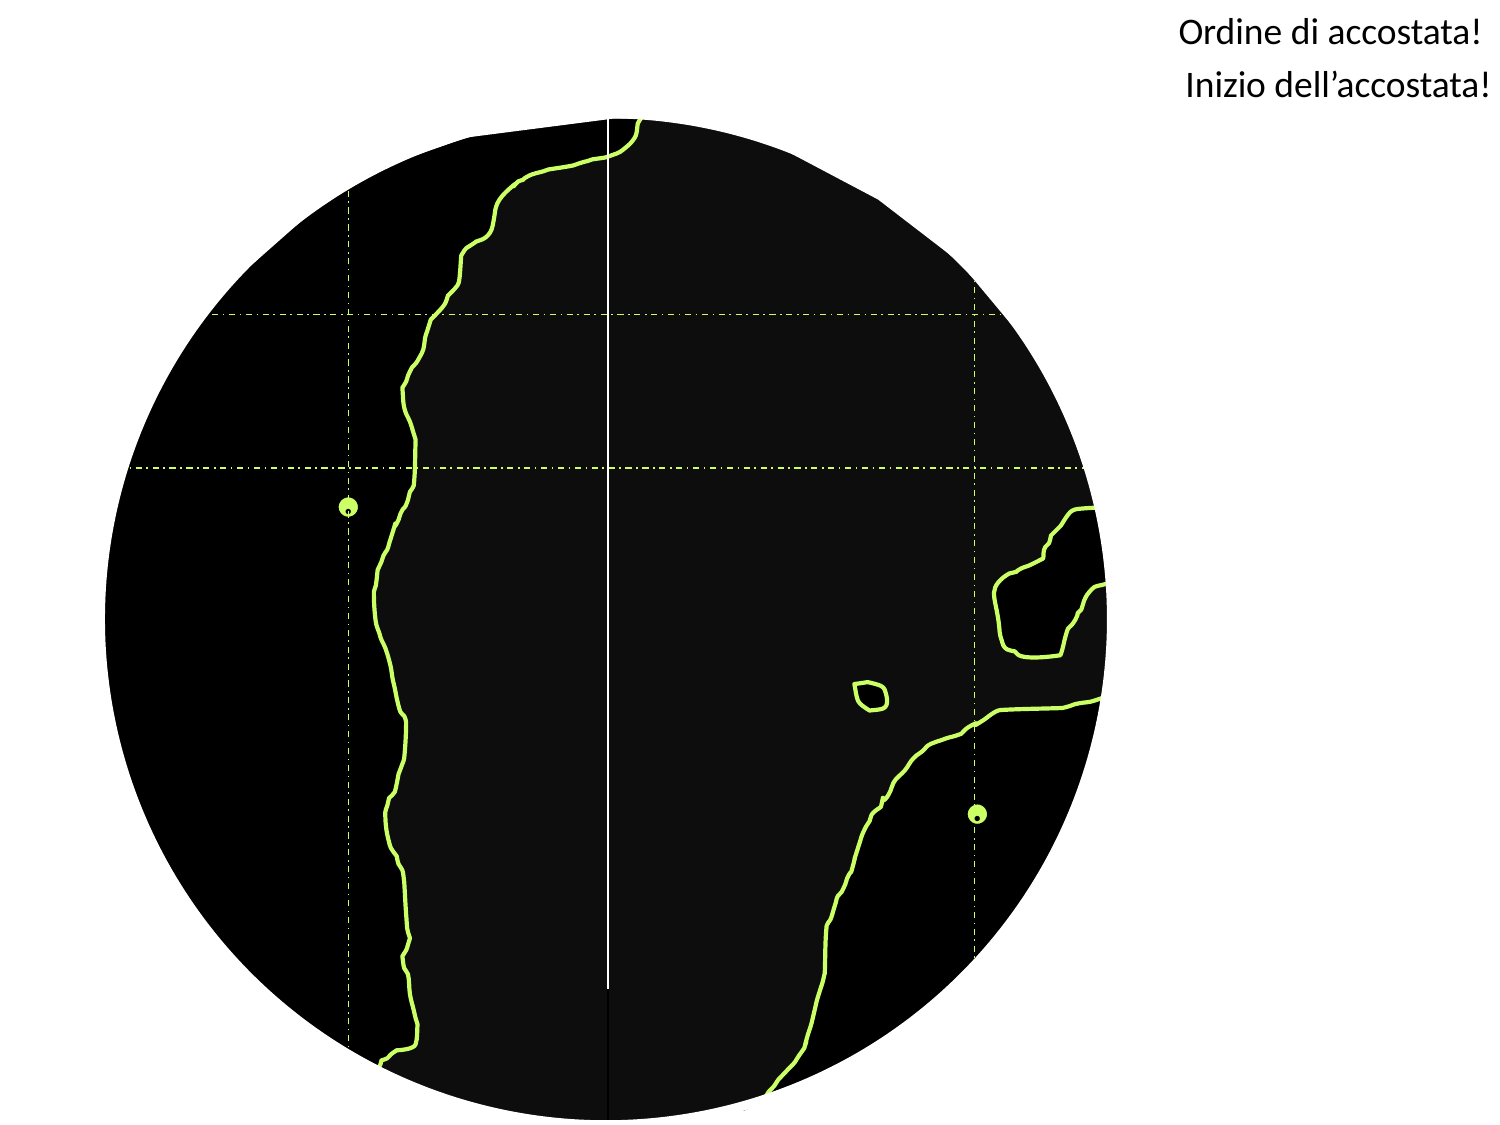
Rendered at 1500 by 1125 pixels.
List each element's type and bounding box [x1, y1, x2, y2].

text_box [0, 0, 1500, 1125]
text_box [607, 6, 621, 313]
text_box [607, 476, 621, 1125]
text_box [607, 323, 621, 467]
